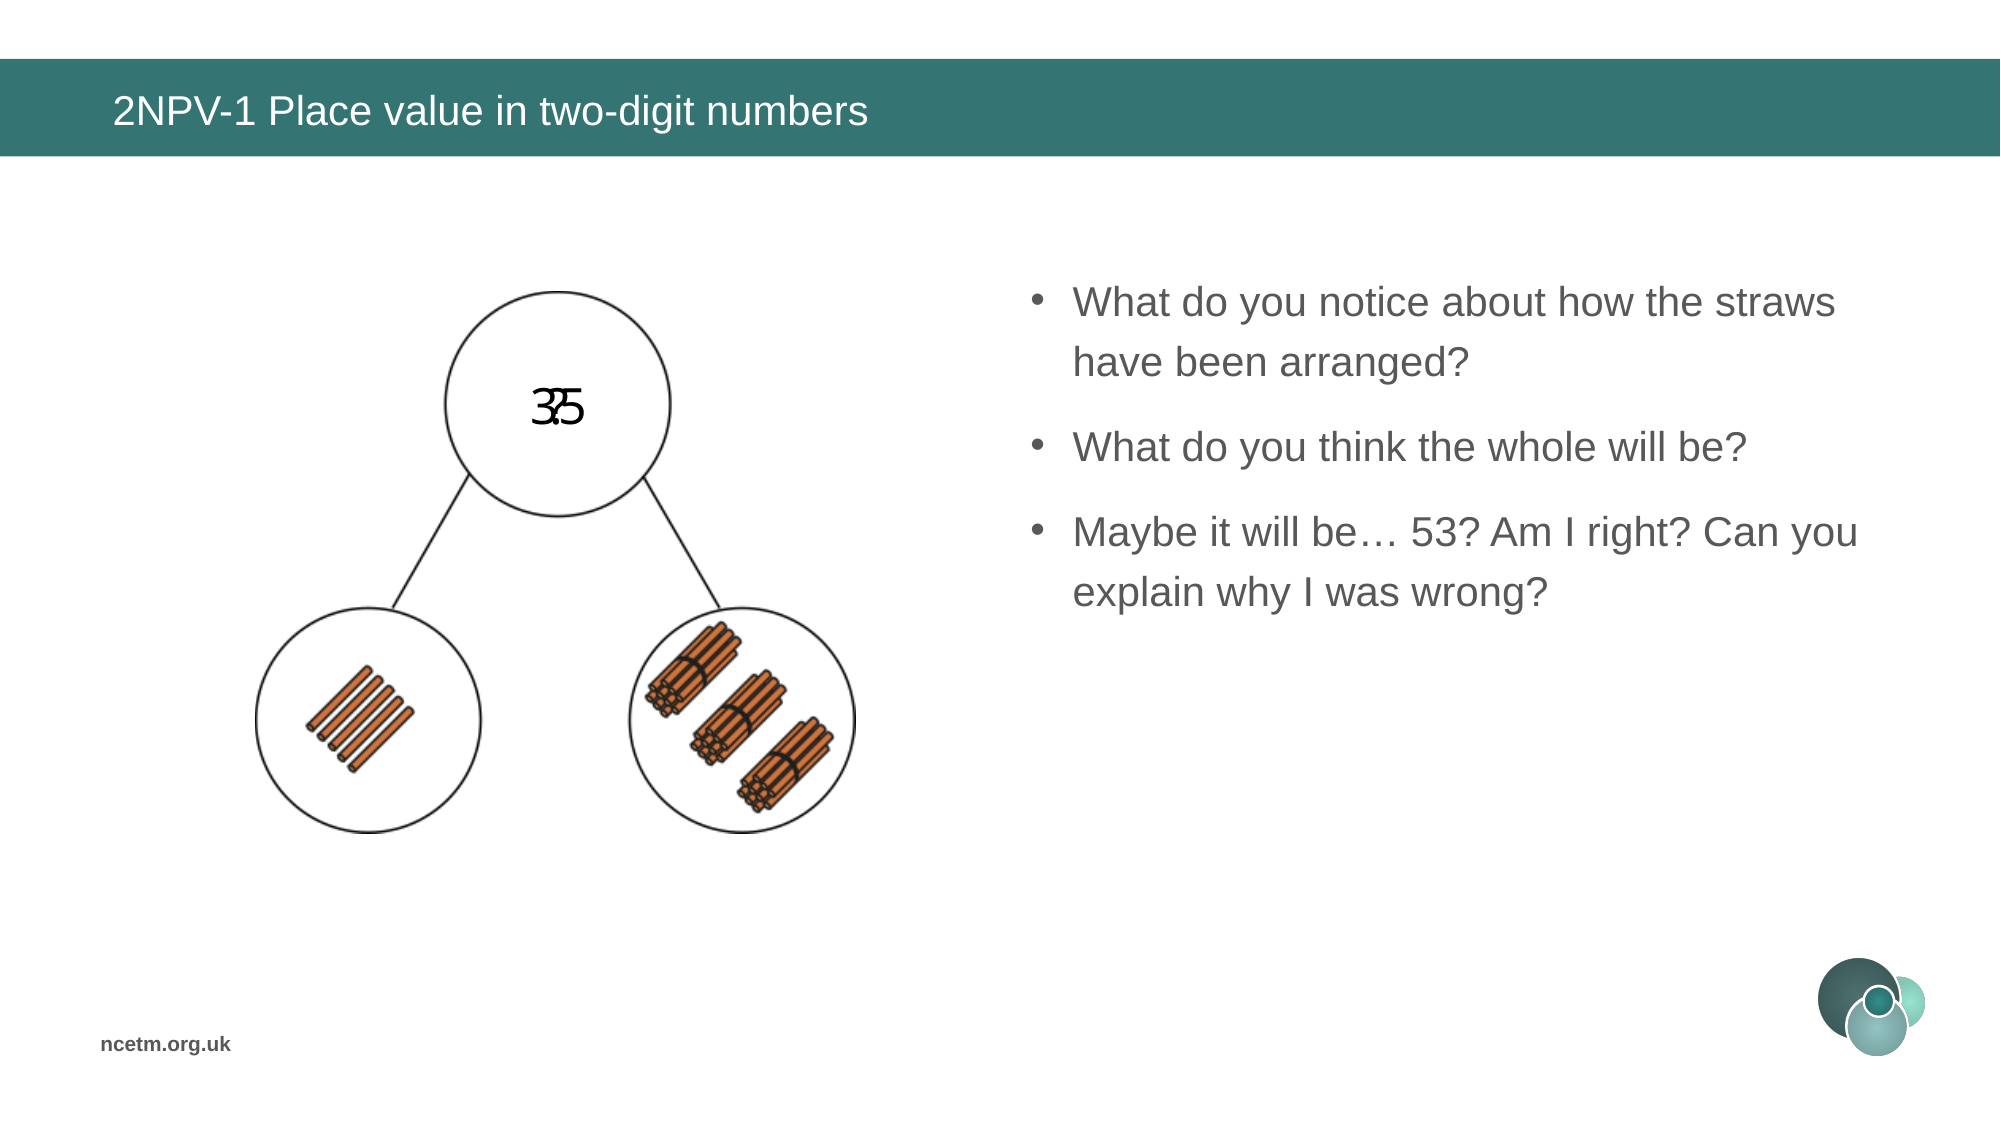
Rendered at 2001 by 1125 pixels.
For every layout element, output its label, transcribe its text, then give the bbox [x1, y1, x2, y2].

picture [1818, 958, 1925, 1056]
title 2NPV-1 Place value in two-digit numbers [97, 76, 1945, 147]
picture [255, 290, 856, 834]
text_box What do you notice about how the straws have been arranged? What do you think the whole will be? Maybe it will be… 53? Am I right? Can you explain why I was wrong? [1015, 257, 1900, 930]
